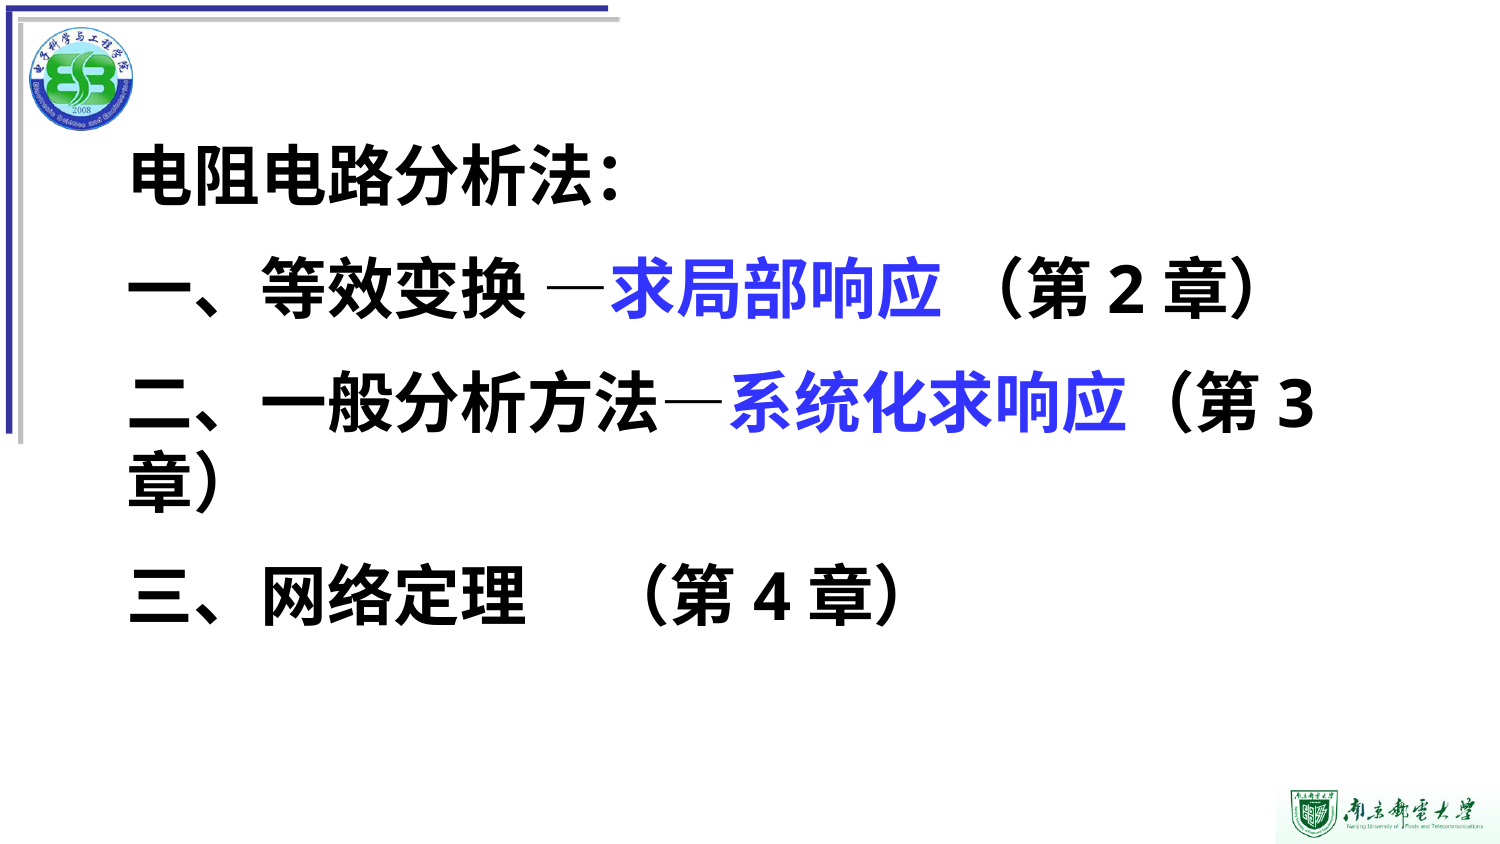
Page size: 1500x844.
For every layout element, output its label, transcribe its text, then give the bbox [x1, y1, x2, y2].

text_box 电阻电路分析法： 一、等效变换 —求局部响应 （第2章） 二、一般分析方法—系统化求响应（第3章） 三、网络定理 （第4章） [112, 126, 1435, 641]
picture [1275, 781, 1500, 844]
picture [29, 26, 135, 132]
